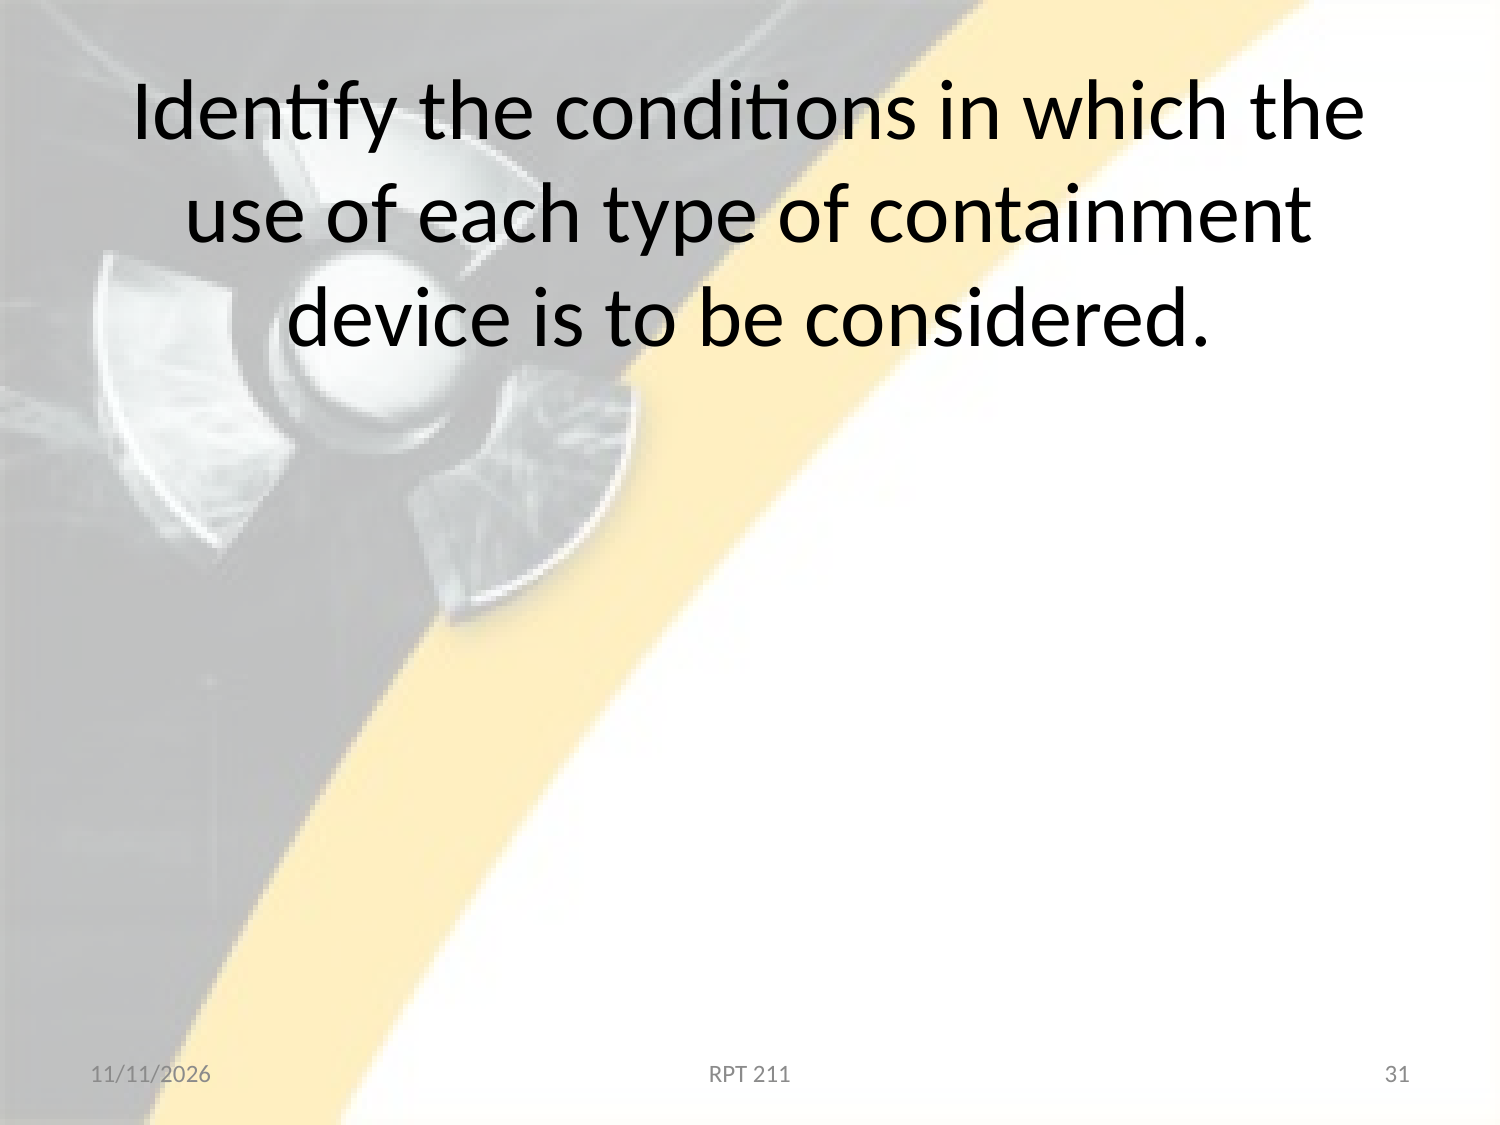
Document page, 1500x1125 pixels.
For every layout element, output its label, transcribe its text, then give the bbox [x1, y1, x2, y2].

title Identify the conditions in which the use of each type of containment device is to be considered. [75, 45, 1425, 475]
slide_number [75, 1042, 425, 1103]
footer RPT 211 [512, 1042, 988, 1103]
slide_number 31 [1074, 1042, 1425, 1103]
